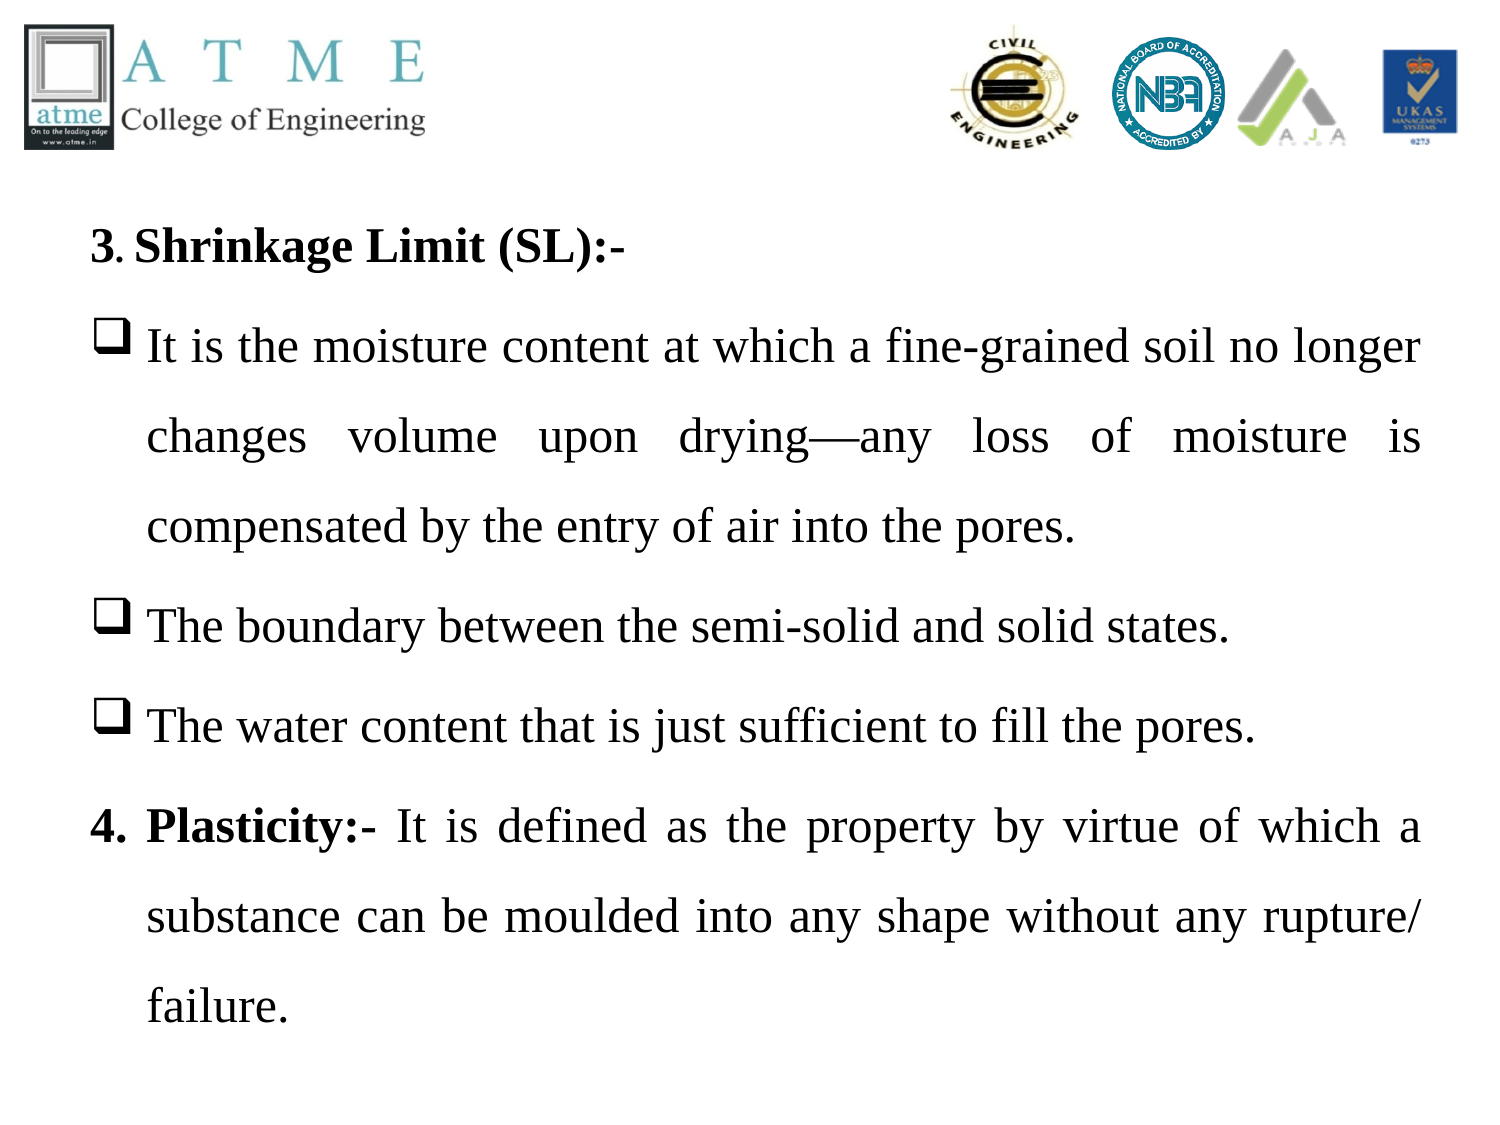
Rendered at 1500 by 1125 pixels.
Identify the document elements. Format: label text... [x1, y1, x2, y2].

picture [1237, 49, 1458, 146]
picture [1179, 37, 1225, 79]
picture [1112, 37, 1213, 150]
list 3. Shrinkage Limit (SL):- It is the moisture content at which a fine-grained soil no longer changes volume upon drying—any loss of moisture is compensated by the entry of air into the pores. The boundary between the semi-solid and solid states. The water content that is just sufficient to fill the pores. 4. Plasticity:- It is defined as the property by virtue of which a substance can be moulded into any shape without any rupture/ failure. [75, 174, 1438, 1063]
picture [1209, 103, 1218, 120]
picture [1184, 109, 1225, 150]
picture [950, 24, 1080, 150]
picture [24, 24, 425, 150]
